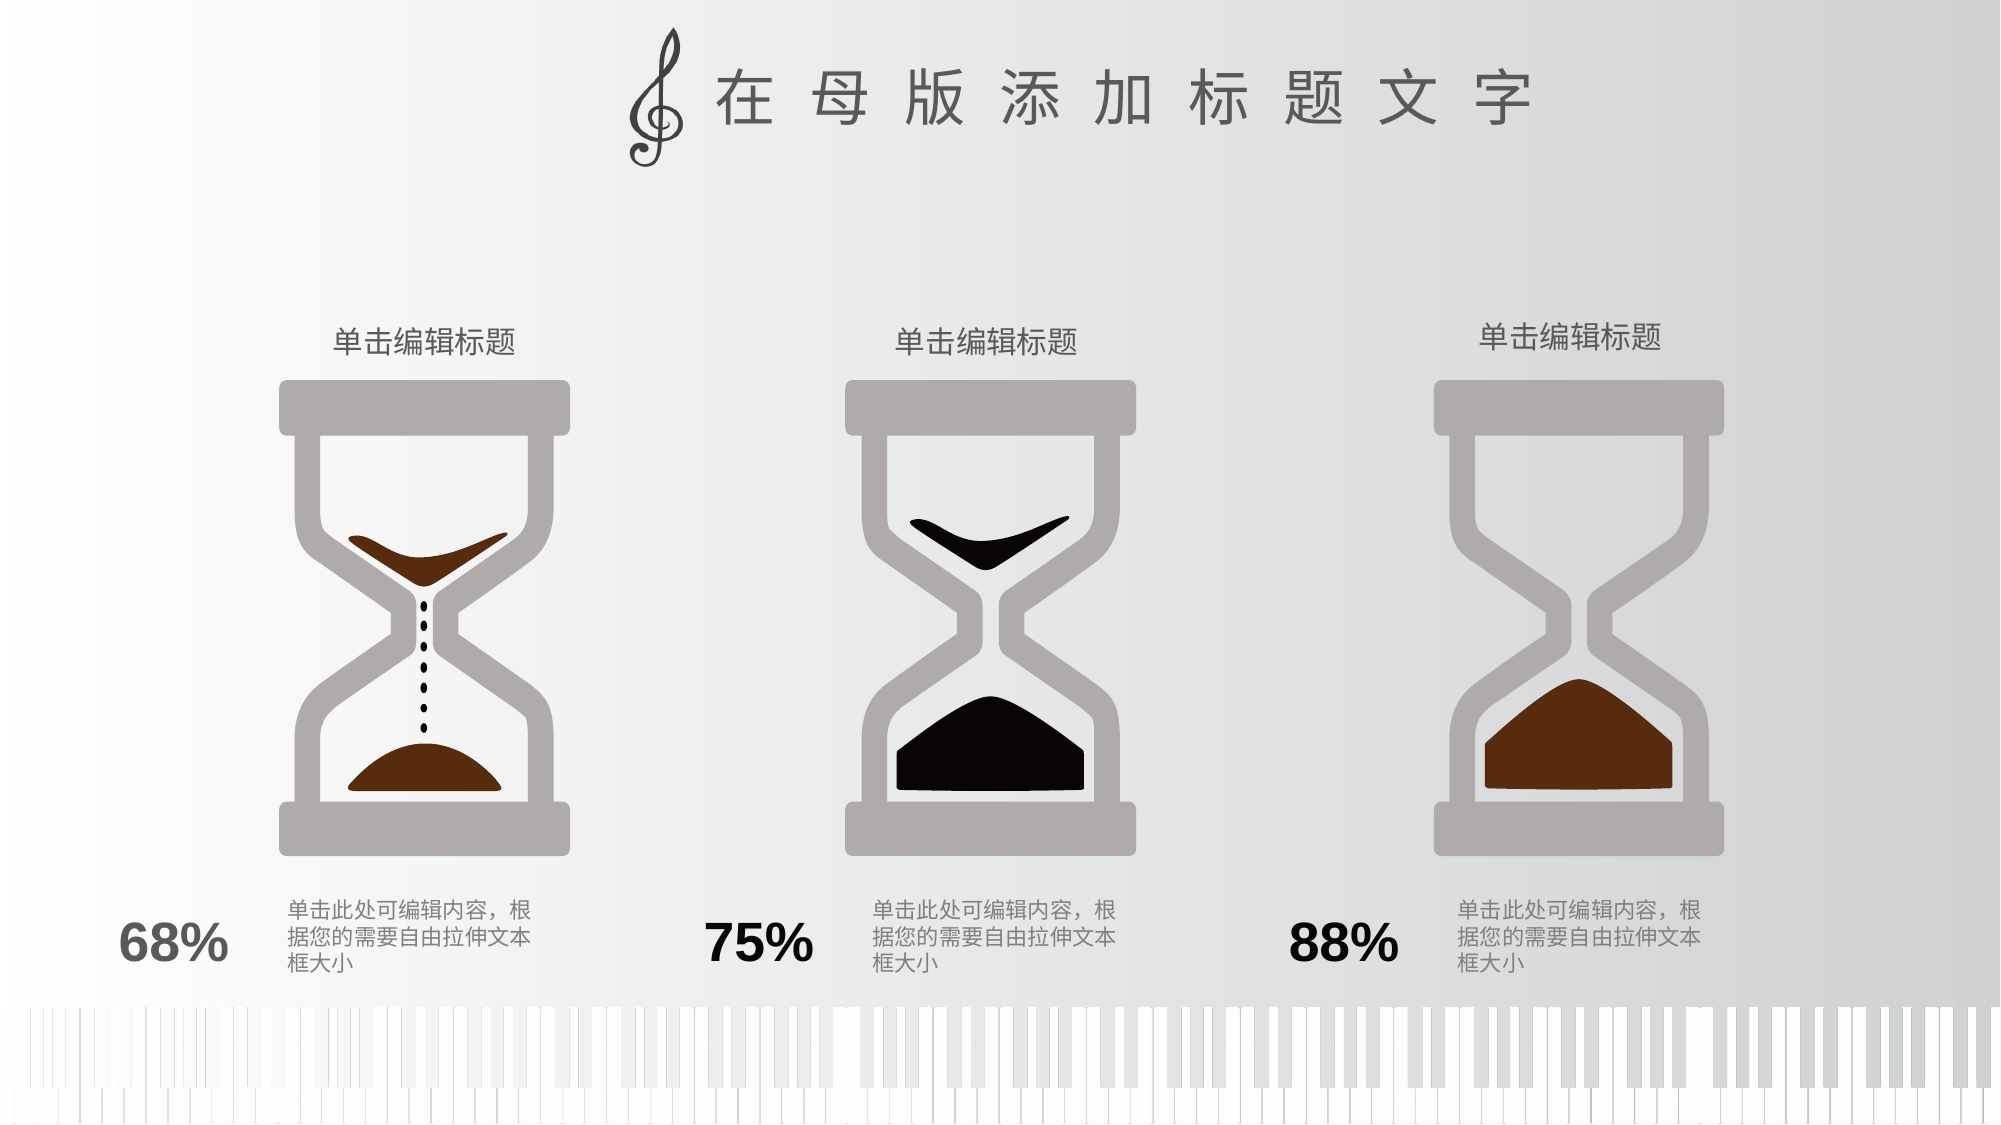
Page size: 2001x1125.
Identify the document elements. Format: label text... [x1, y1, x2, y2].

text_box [1433, 380, 1725, 856]
text_box 单击编辑标题 [1412, 310, 1729, 382]
picture [0, 0, 2001, 1124]
text_box 单击编辑标题 [265, 315, 583, 386]
text_box 单击编辑标题 [828, 315, 1145, 386]
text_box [279, 380, 570, 856]
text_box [687, 888, 1148, 985]
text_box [1272, 888, 1733, 985]
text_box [845, 380, 1137, 856]
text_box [102, 888, 563, 985]
